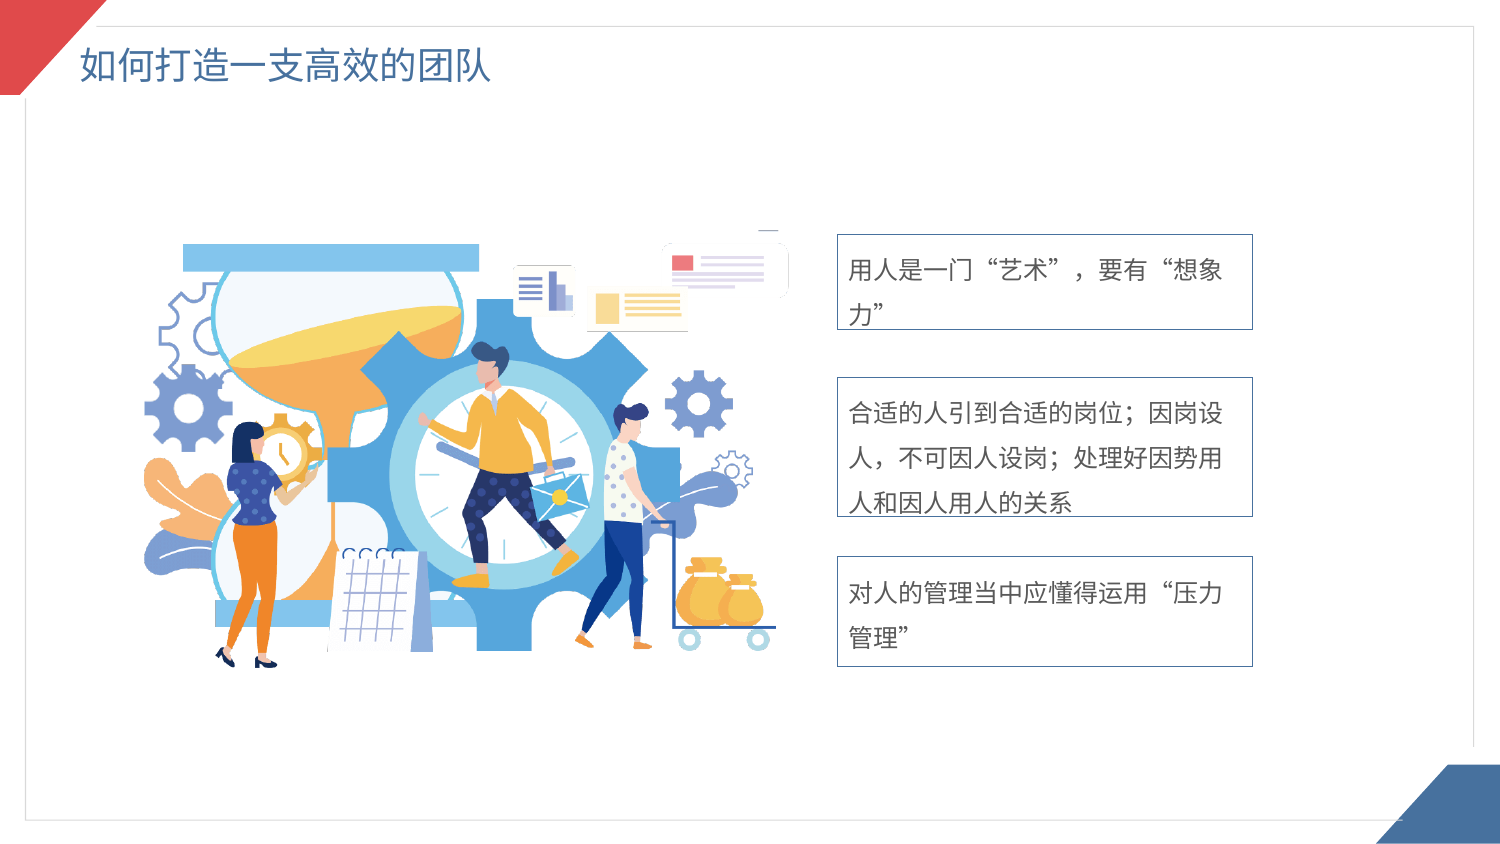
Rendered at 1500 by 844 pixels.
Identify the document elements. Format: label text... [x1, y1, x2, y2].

text_box 对人的管理当中应懂得运用“压力管理” [837, 556, 1253, 667]
text_box 用人是一门“艺术”，要有“想象力” [837, 234, 1253, 330]
text_box 合适的人引到合适的岗位；因岗设人，不可因人设岗；处理好因势用人和因人用人的关系 [837, 377, 1253, 517]
picture [108, 159, 825, 747]
